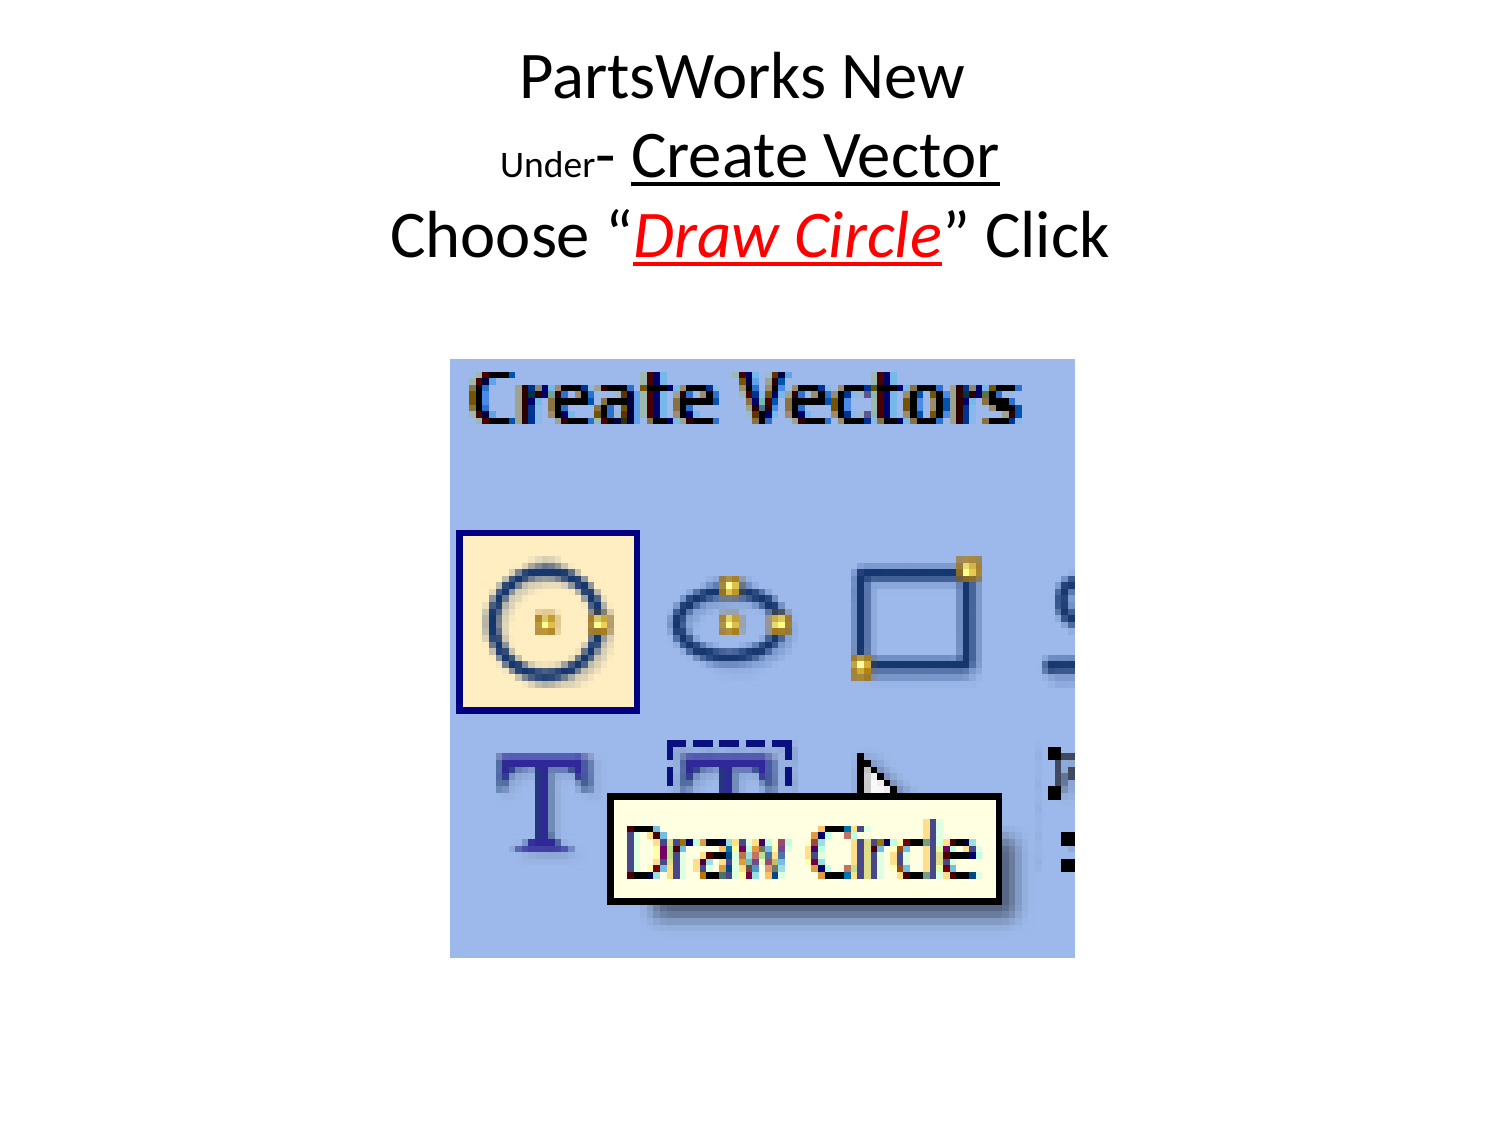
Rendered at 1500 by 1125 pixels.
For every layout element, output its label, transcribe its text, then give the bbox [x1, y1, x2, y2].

title PartsWorks New Under- Create Vector Choose “Draw Circle” Click [75, 45, 1425, 338]
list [449, 359, 1076, 959]
